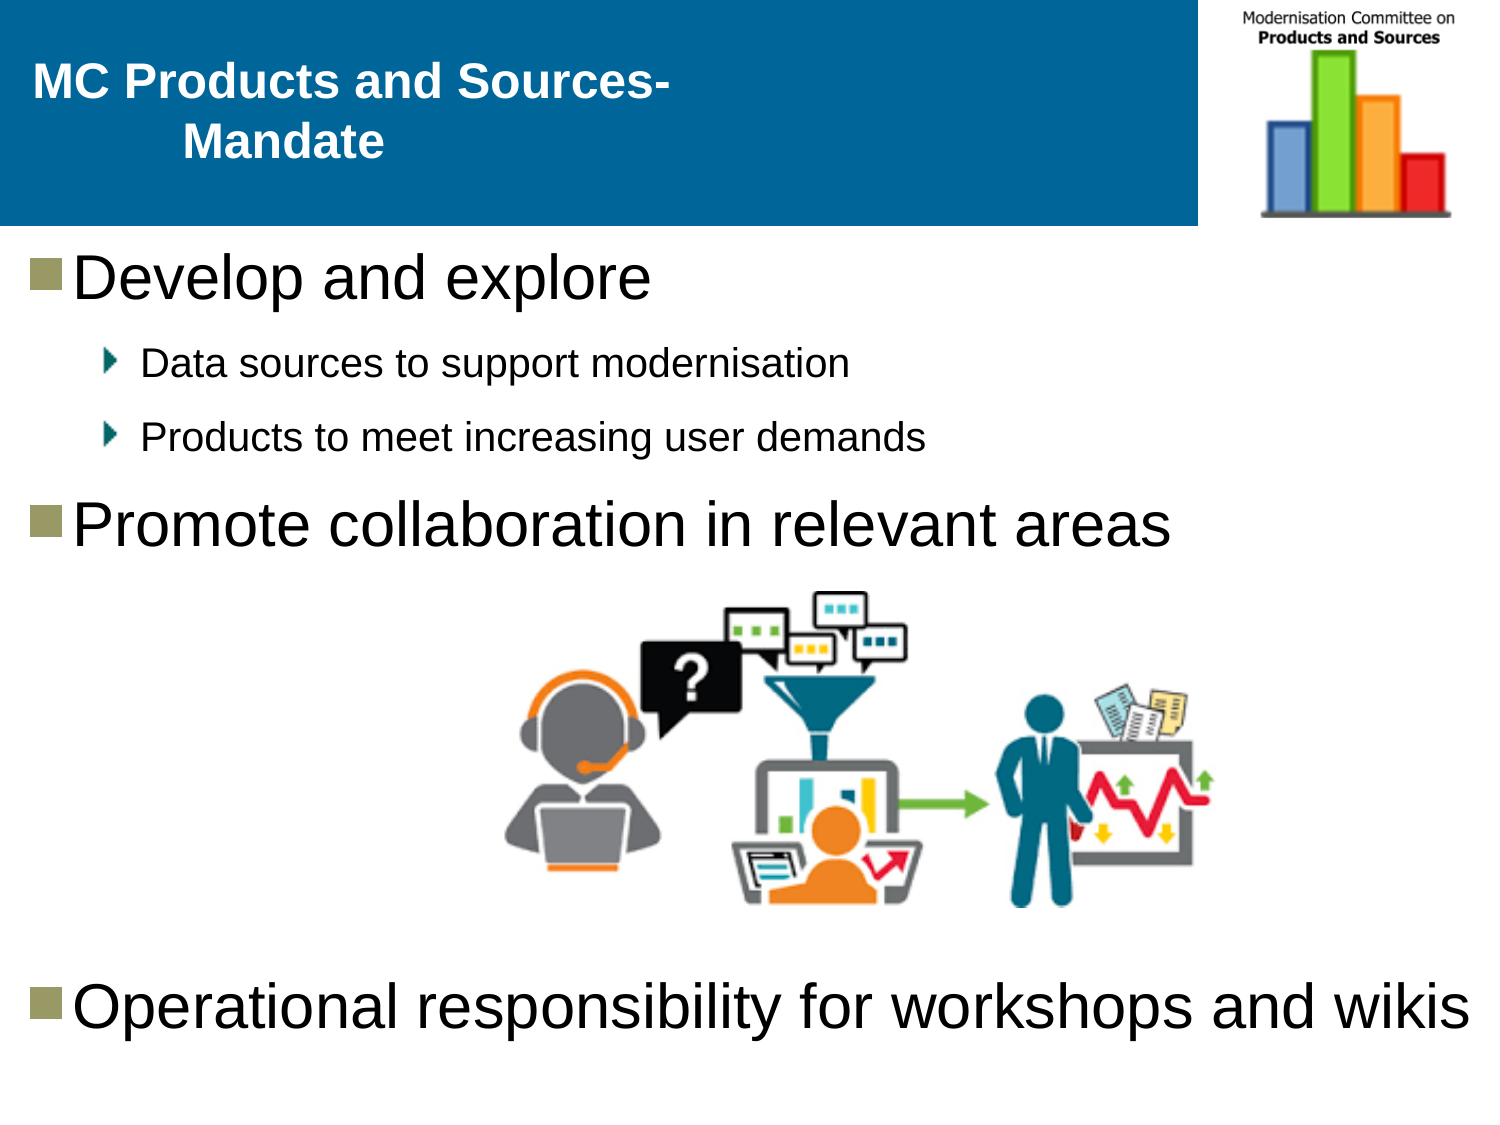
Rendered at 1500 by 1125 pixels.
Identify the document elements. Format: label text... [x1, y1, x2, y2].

picture [500, 591, 1218, 908]
list Develop and explore Data sources to support modernisation Products to meet increasing user demands Promote collaboration in relevant areas Operational responsibility for workshops and wikis [0, 228, 1500, 1086]
picture [1199, 0, 1500, 227]
picture [14, 979, 62, 1027]
picture [91, 345, 123, 377]
picture [91, 419, 123, 450]
picture [14, 251, 62, 298]
title MC Products and Sources- Mandate [16, 14, 1178, 203]
picture [14, 497, 62, 545]
